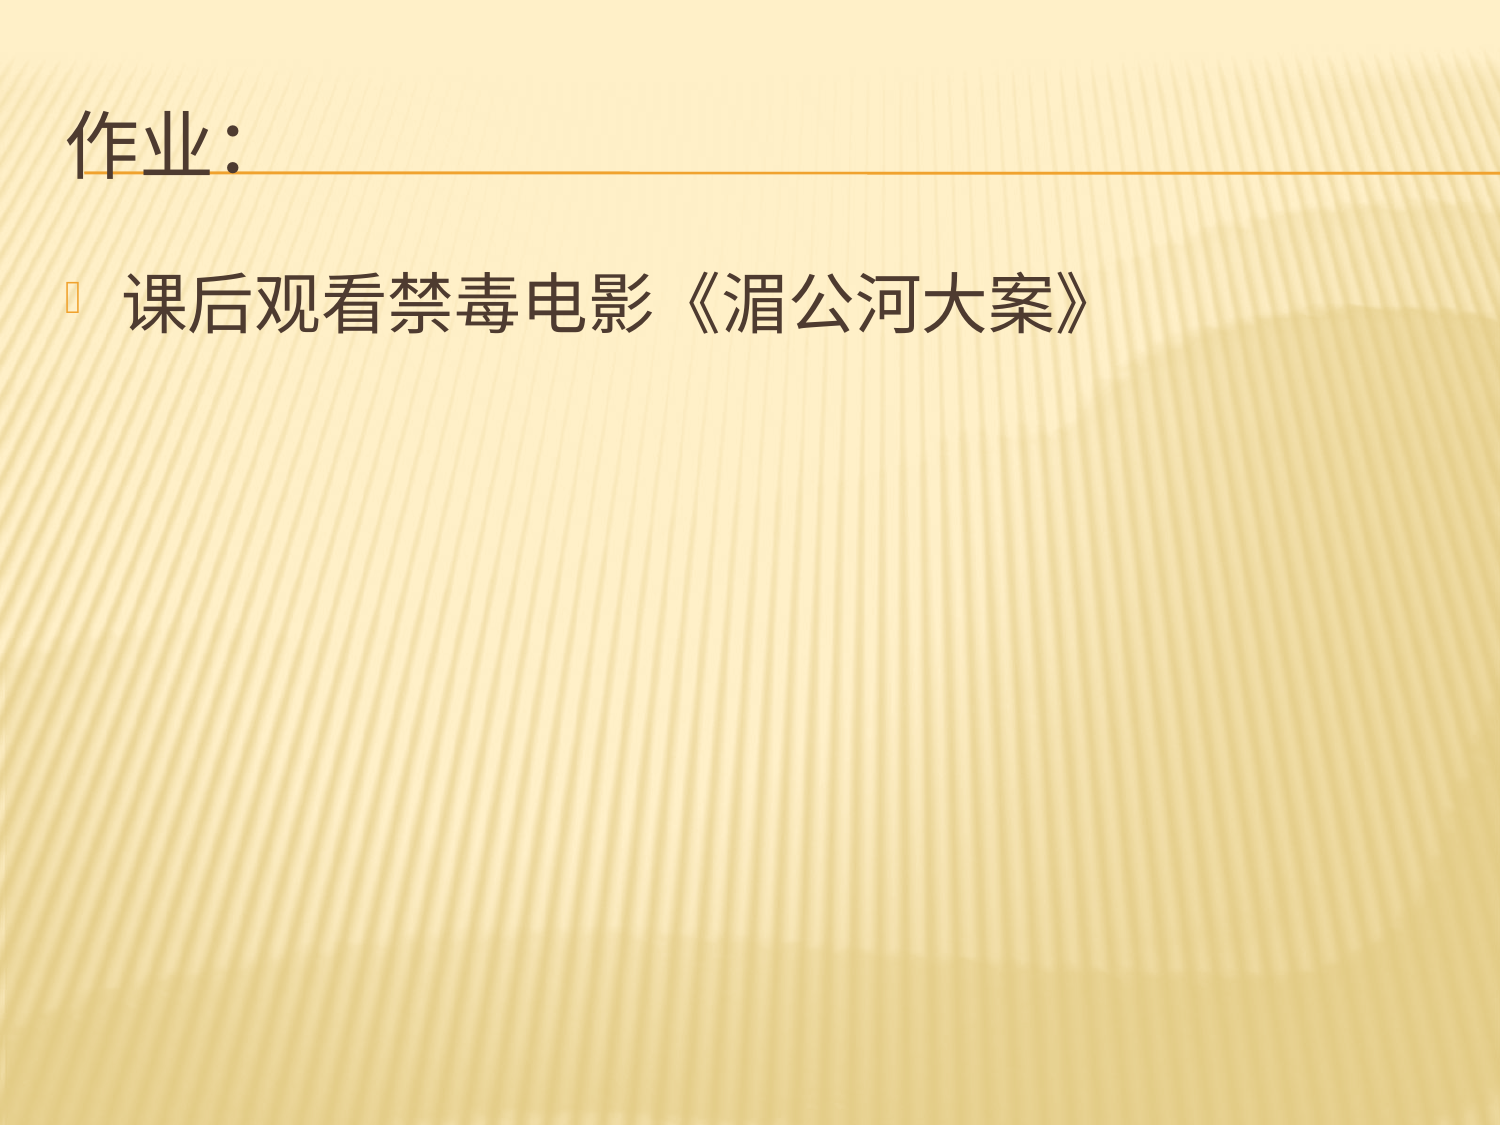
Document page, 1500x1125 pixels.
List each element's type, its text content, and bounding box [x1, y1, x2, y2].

title 作业： [50, 75, 1475, 213]
list 课后观看禁毒电影《湄公河大案》 [49, 254, 1476, 998]
